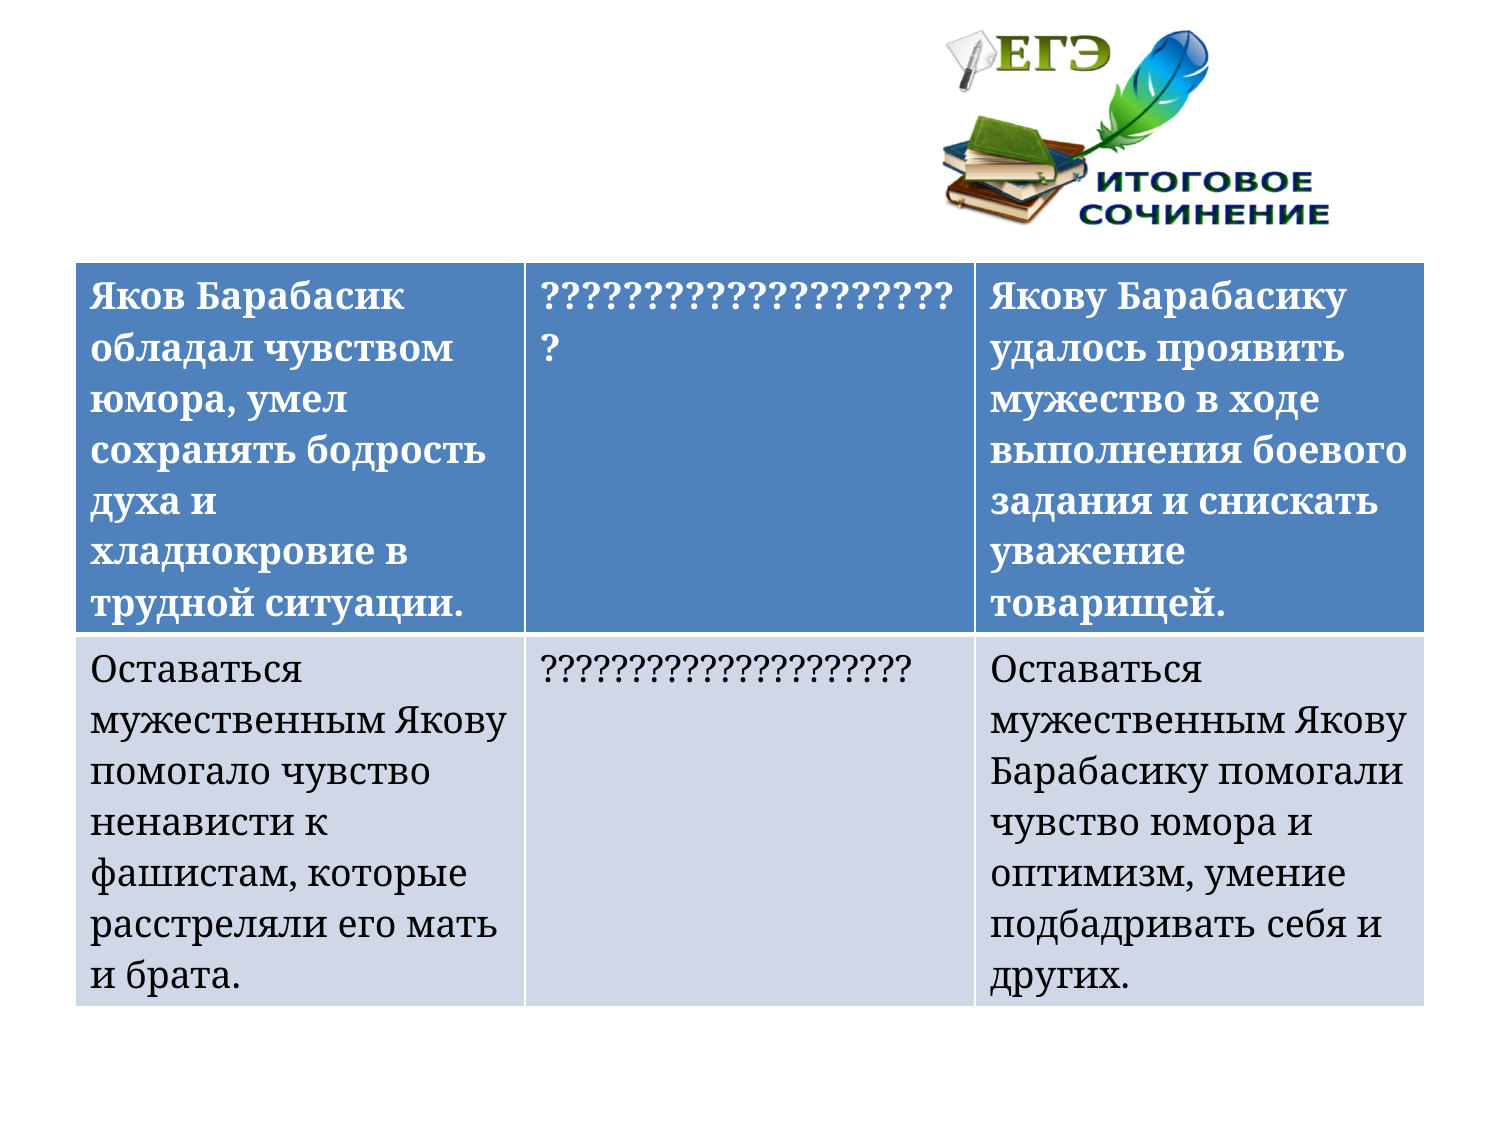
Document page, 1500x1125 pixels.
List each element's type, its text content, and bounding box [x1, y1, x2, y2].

table_cell Оставаться мужественным Якову помогало чувство ненависти к фашистам, которые расстреляли его мать и брата. [76, 637, 524, 1006]
table_cell Оставаться мужественным Якову Барабасику помогали чувство юмора и оптимизм, умение подбадривать себя и других. [976, 637, 1424, 1006]
table_header Яков Барабасик обладал чувством юмора, умел сохранять бодрость духа и хладнокровие в трудной ситуации. [76, 263, 524, 632]
picture [879, 18, 1424, 244]
table_header ????????????????????? [526, 263, 974, 632]
table_header Якову Барабасику удалось проявить мужество в ходе выполнения боевого задания и снискать уважение товарищей. [976, 263, 1424, 632]
table_cell ????????????????????? [526, 637, 974, 1006]
